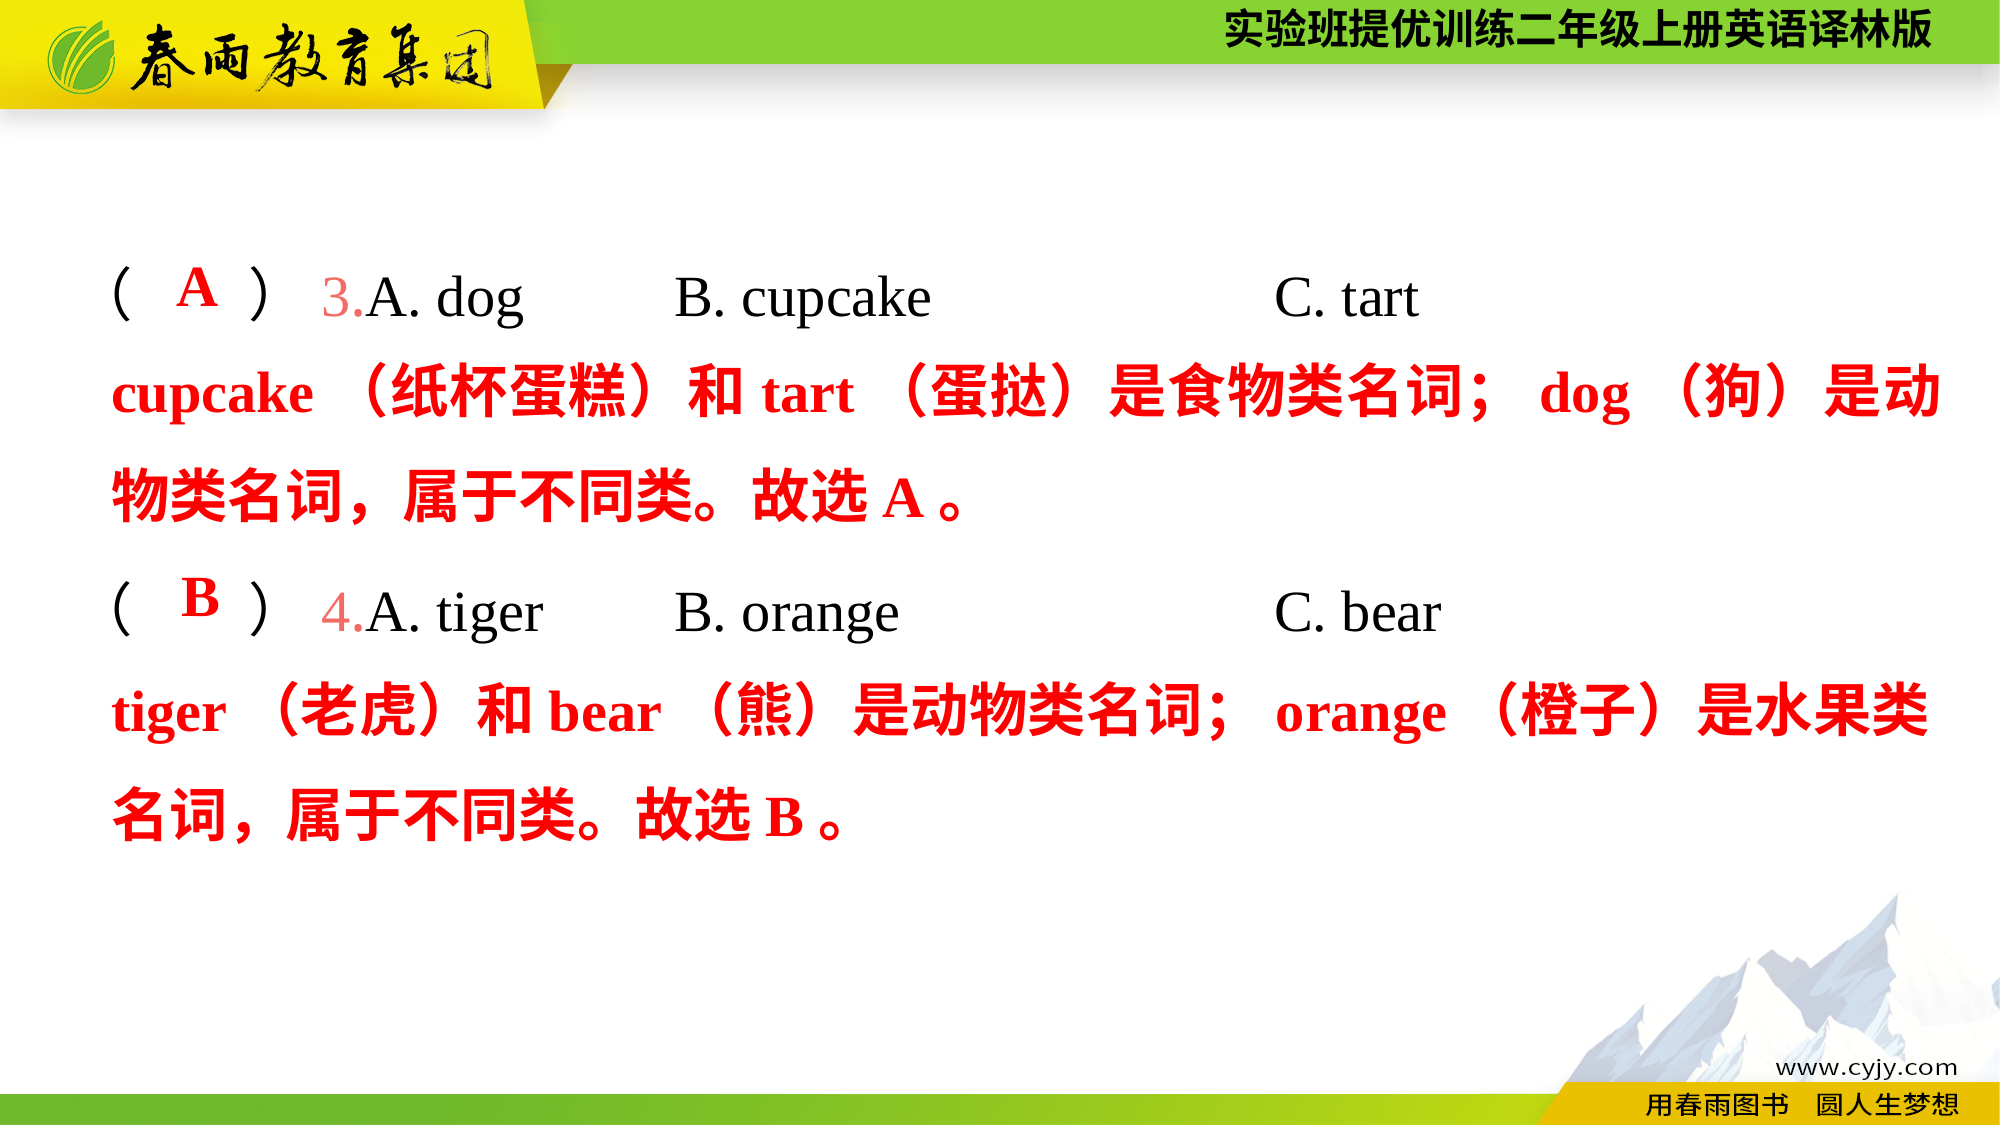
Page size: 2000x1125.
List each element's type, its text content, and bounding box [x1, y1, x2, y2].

text_box B [166, 550, 235, 636]
text_box tiger（老虎）和bear（熊）是动物类名词；orange（橙子）是水果类名词，属于不同类。故选B。 [96, 630, 1945, 856]
list （ ）3.A. dog B. cupcake C. tart （ ）4.A. tiger B. orange C. bear [59, 216, 1944, 656]
text_box A [146, 240, 233, 326]
picture [0, 0, 2000, 1125]
text_box cupcake（纸杯蛋糕）和tart（蛋挞）是食物类名词；dog（狗）是动物类名词，属于不同类。故选A。 [96, 311, 1957, 537]
